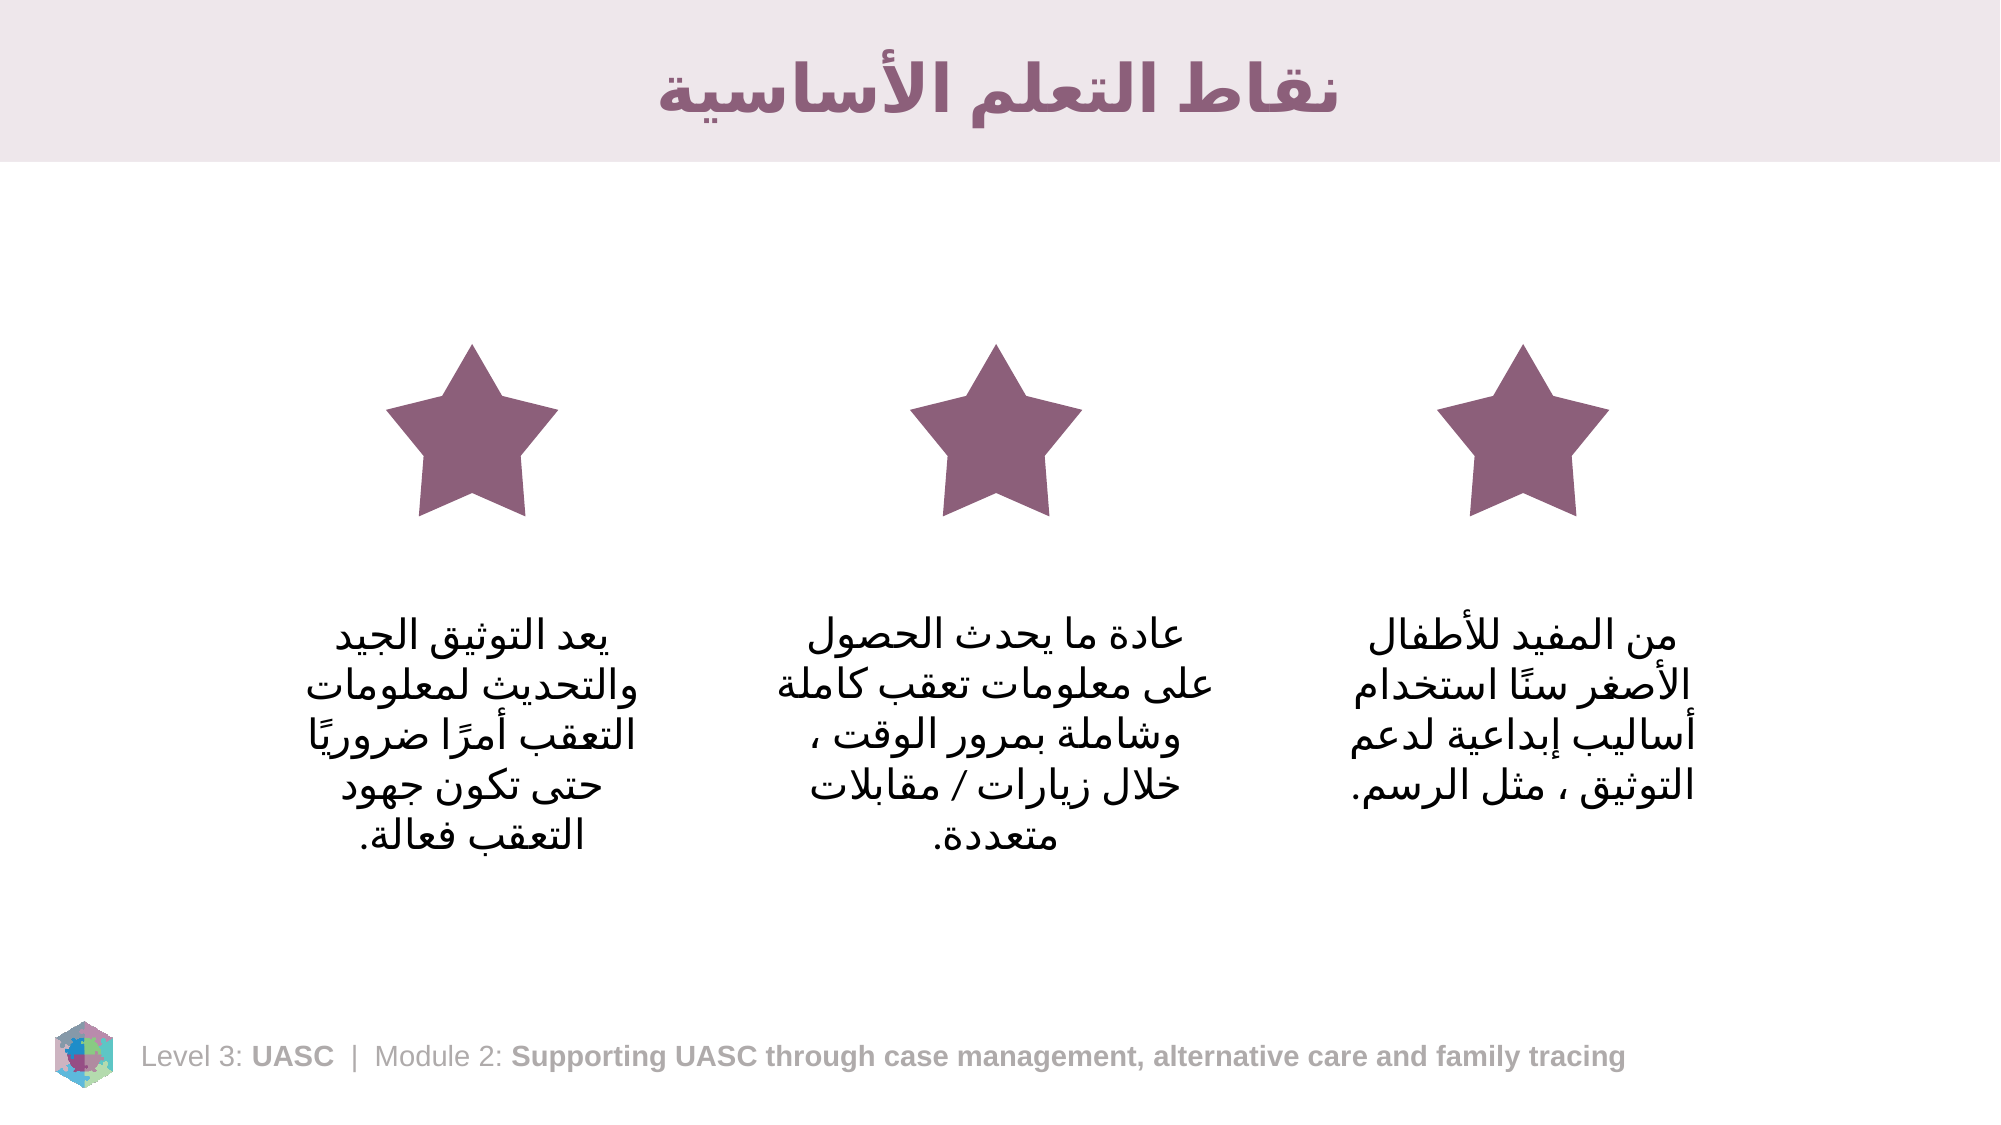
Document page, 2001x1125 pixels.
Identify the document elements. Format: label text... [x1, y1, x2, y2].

text_box [385, 343, 559, 517]
text_box [1436, 343, 1610, 517]
text_box [909, 343, 1083, 517]
picture [55, 1021, 113, 1088]
text_box من المفيد للأطفال الأصغر سنًا استخدام أساليب إبداعية لدعم التوثيق ، مثل الرسم. [1309, 600, 1737, 816]
title نقاط التعلم الأساسية [137, 19, 1863, 163]
text_box يعد التوثيق الجيد والتحديث لمعلومات التعقب أمرًا ضروريًا حتى تكون جهود التعقب فعالة. [261, 600, 683, 866]
text_box عادة ما يحدث الحصول على معلومات تعقب كاملة وشاملة بمرور الوقت ، خلال زيارات / مقابلات متعددة. [757, 599, 1236, 865]
text_box [0, 0, 2000, 162]
